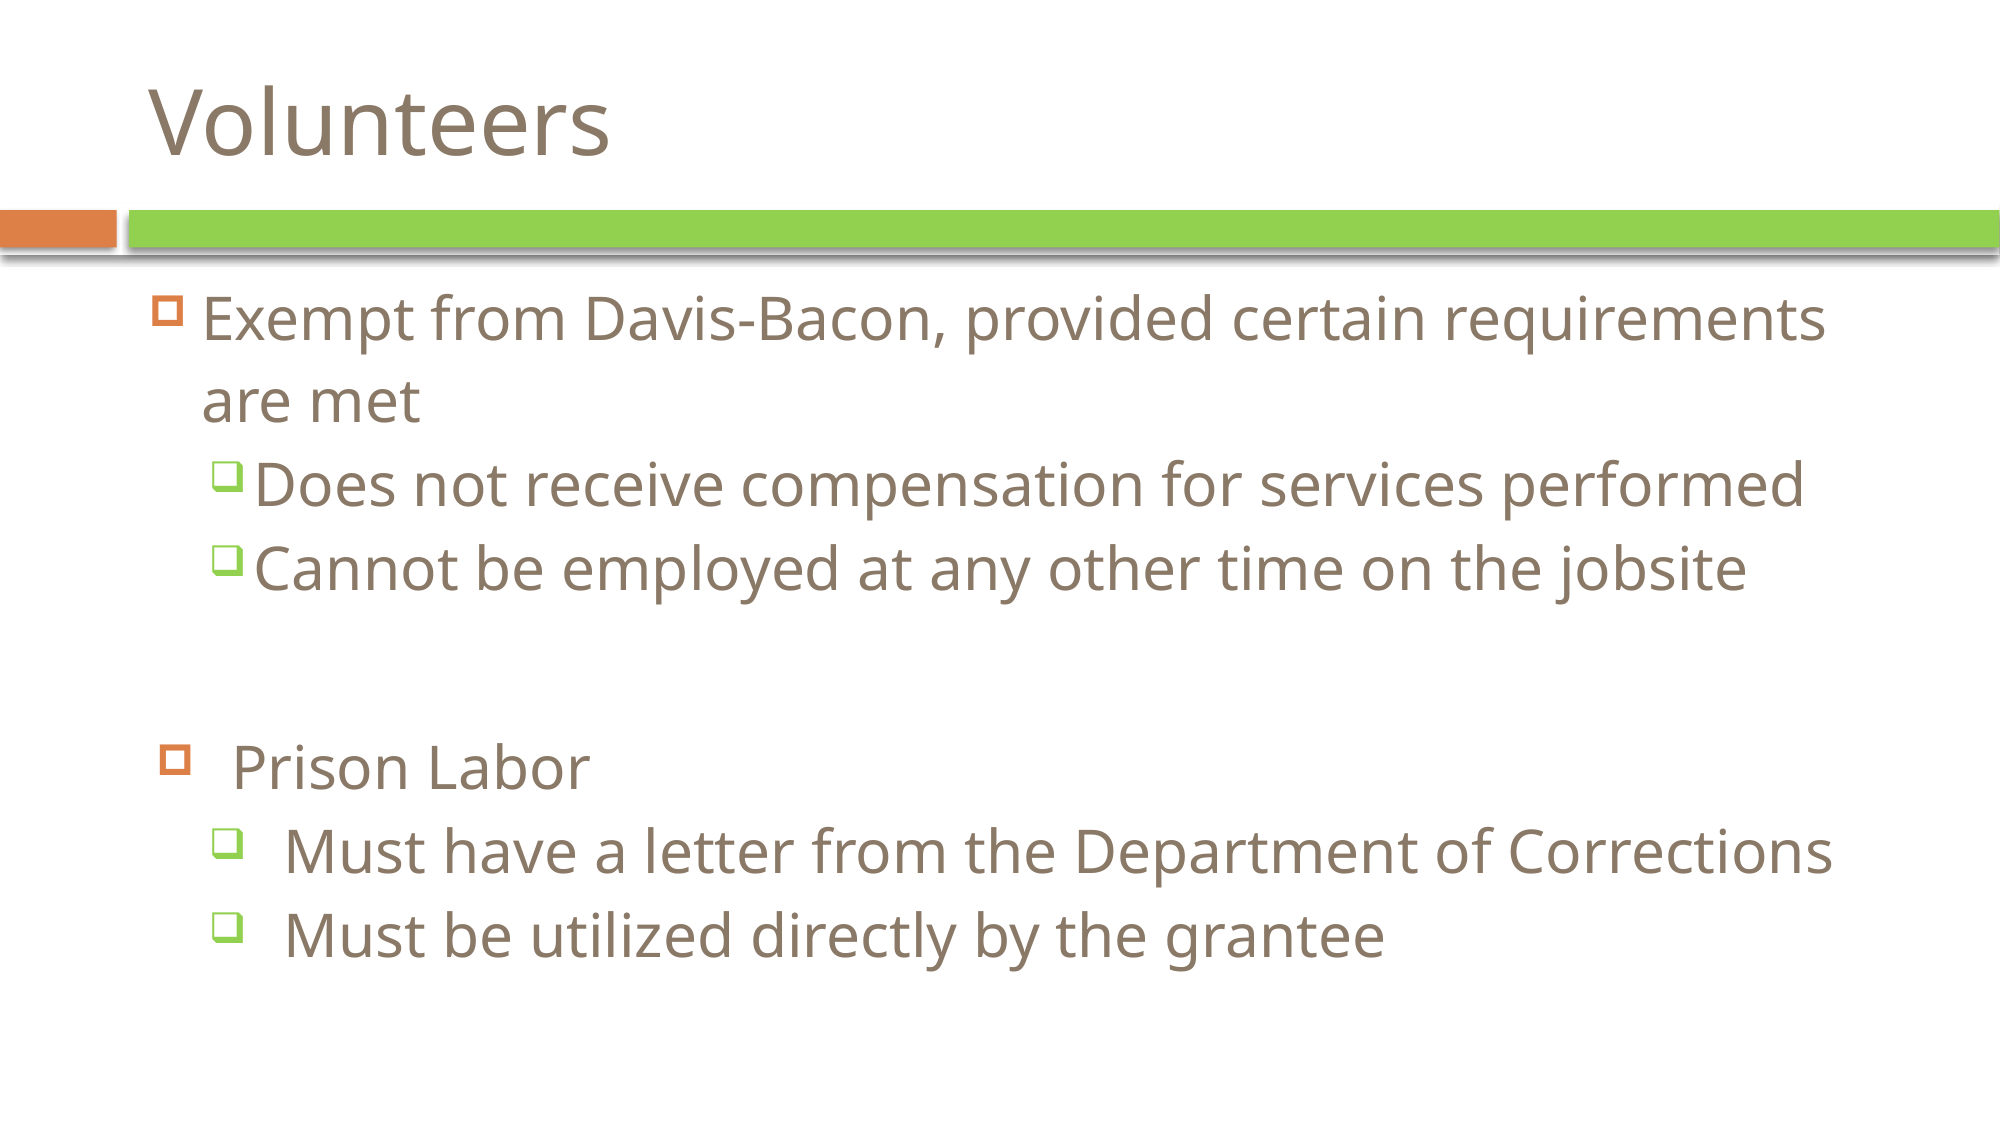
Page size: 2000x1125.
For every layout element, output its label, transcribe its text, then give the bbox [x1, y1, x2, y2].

title Volunteers [133, 37, 1917, 200]
list Exempt from Davis-Bacon, provided certain requirements are met Does not receive compensation for services performed Cannot be employed at any other time on the jobsite Prison Labor Must have a letter from the Department of Corrections Must be utilized directly by the grantee [133, 262, 1917, 1000]
